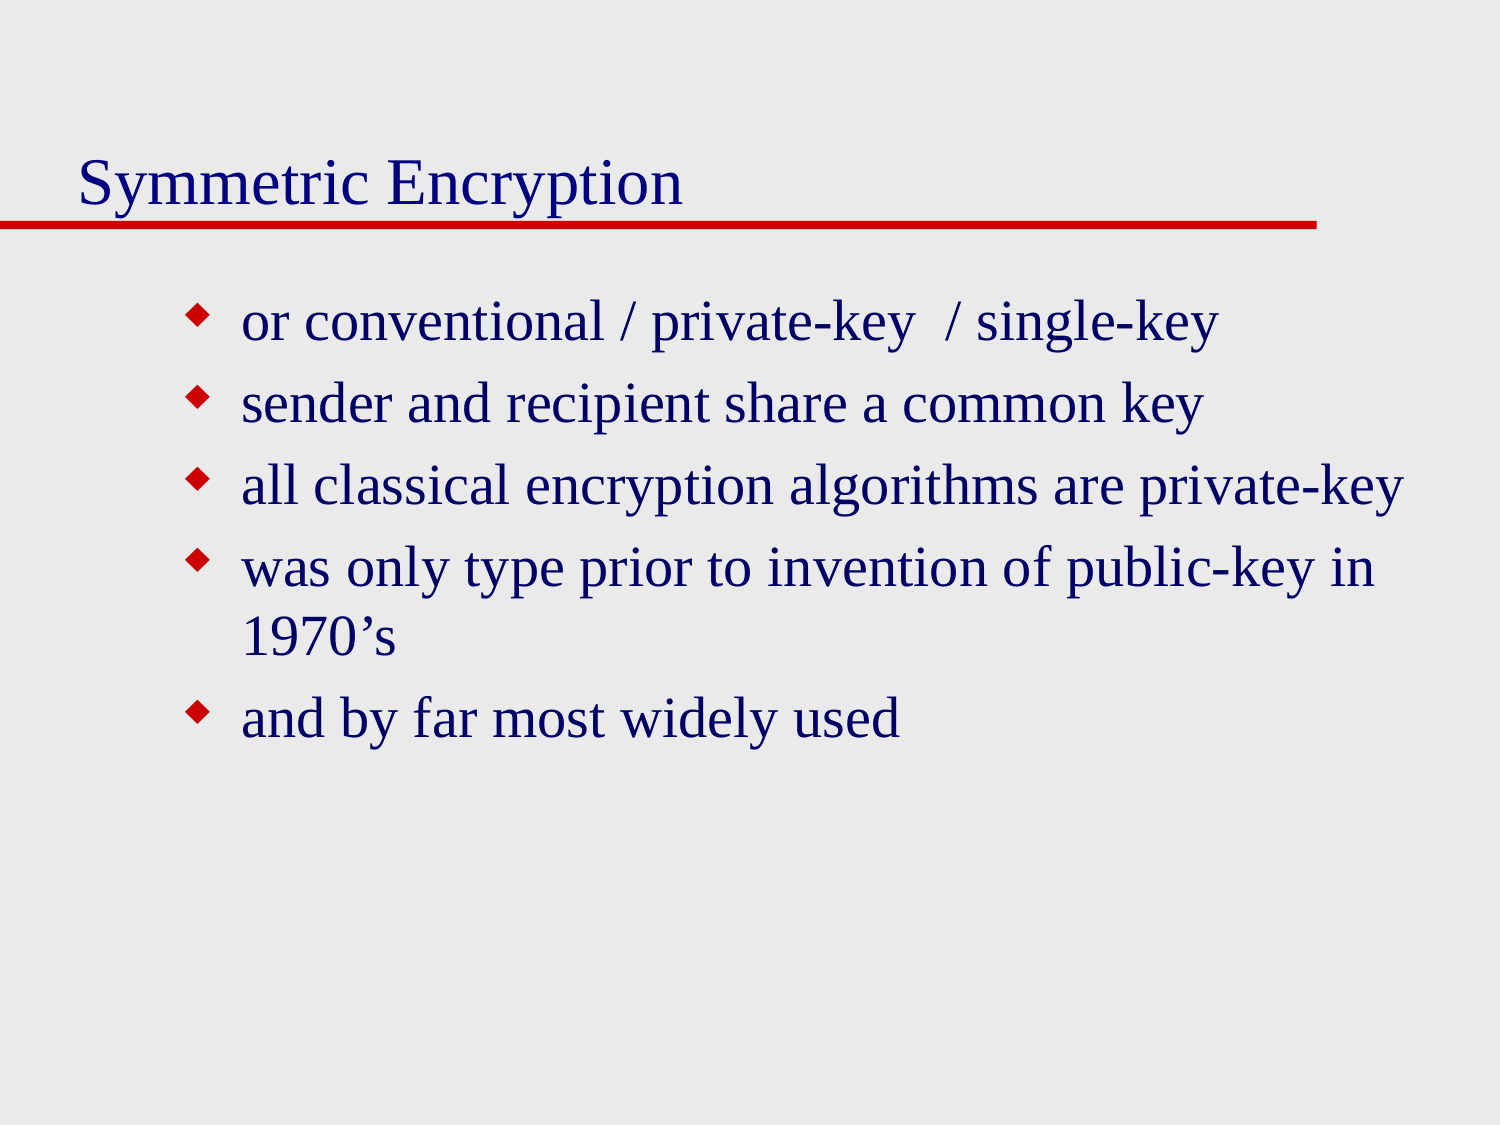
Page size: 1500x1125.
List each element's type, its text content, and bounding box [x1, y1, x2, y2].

list or conventional / private-key / single-key sender and recipient share a common key all classical encryption algorithms are private-key was only type prior to invention of public-key in 1970’s and by far most widely used [169, 274, 1438, 951]
title Symmetric Encryption [62, 43, 1338, 226]
